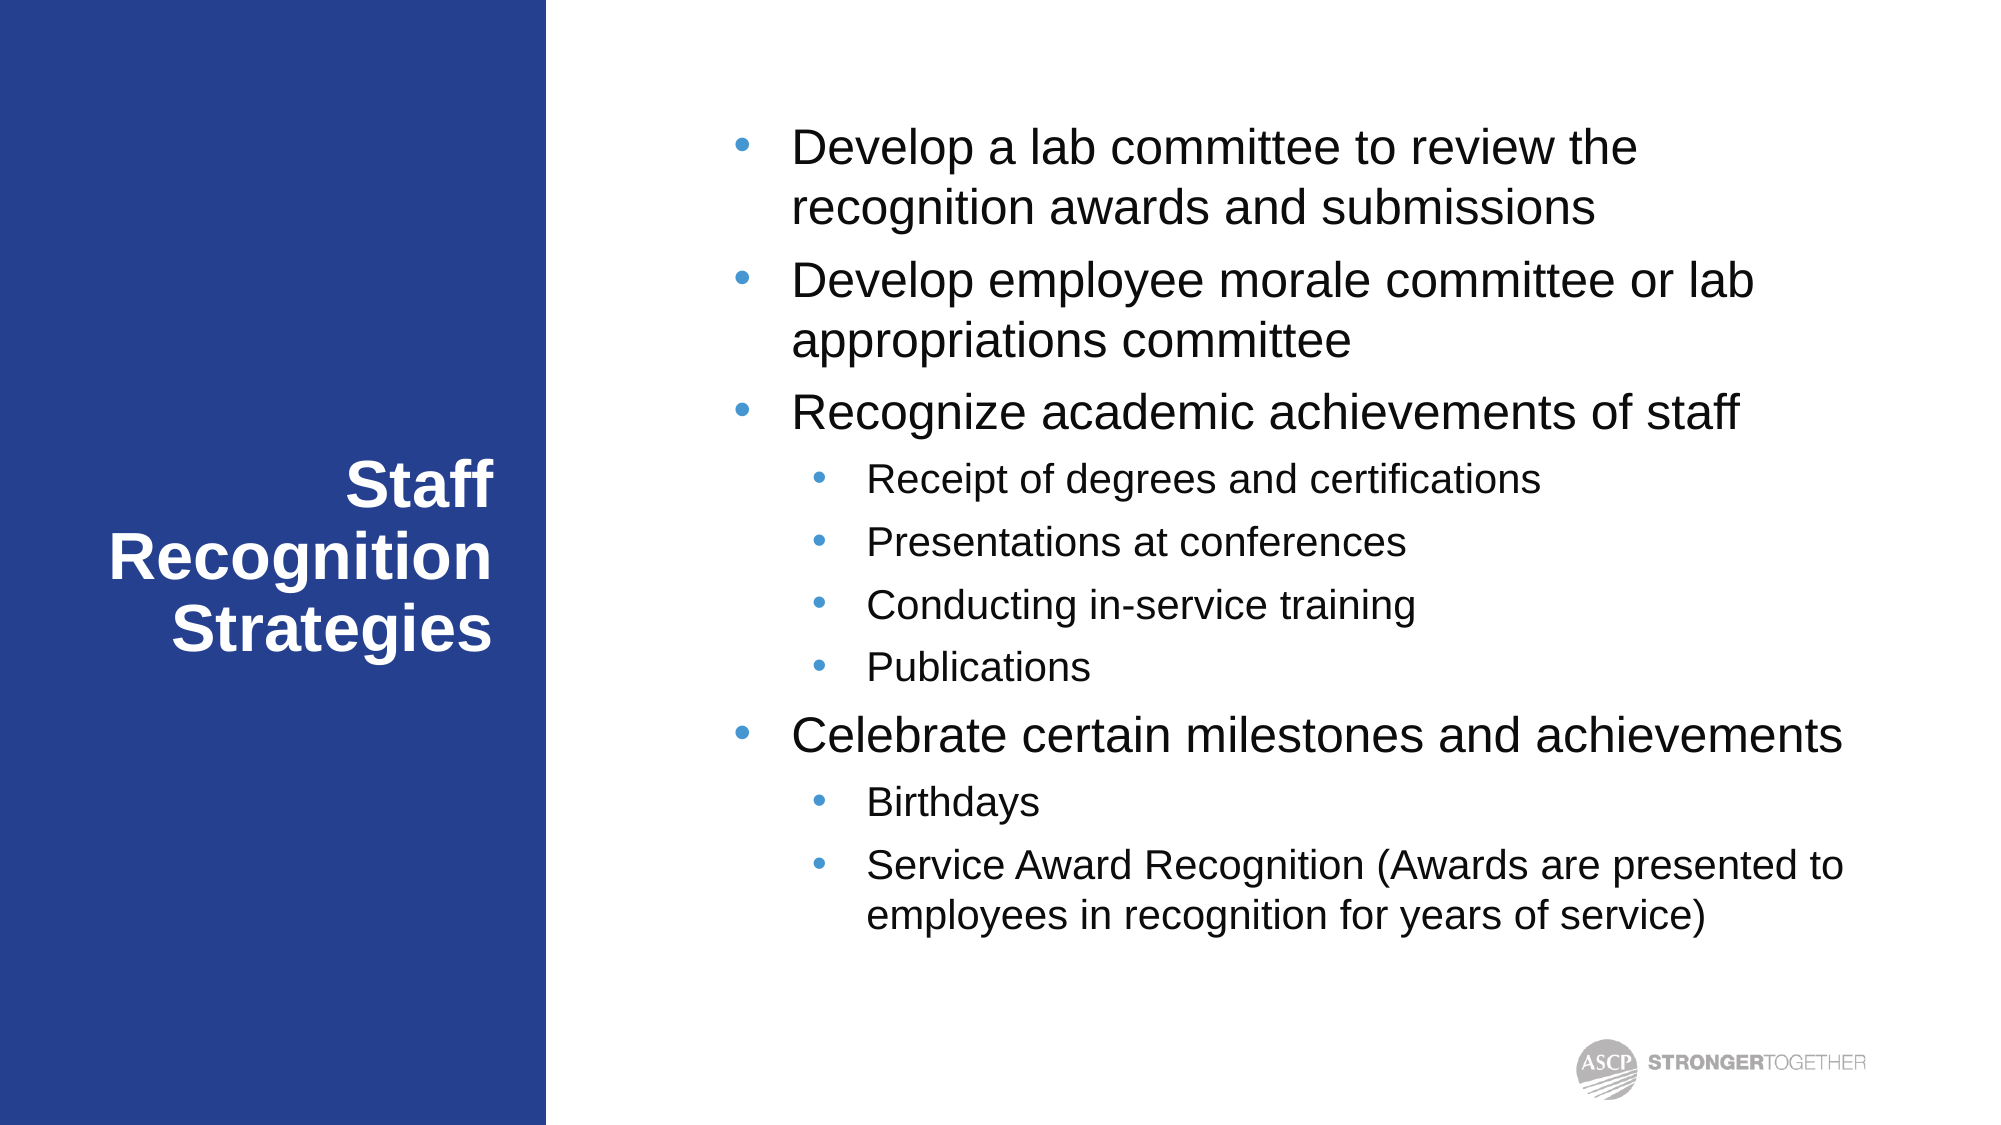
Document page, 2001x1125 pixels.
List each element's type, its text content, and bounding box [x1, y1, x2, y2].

list Develop a lab committee to review the recognition awards and submissions Develop employee morale committee or lab appropriations committee Recognize academic achievements of staff Receipt of degrees and certifications Presentations at conferences Conducting in-service training Publications Celebrate certain milestones and achievements Birthdays Service Award Recognition (Awards are presented to employees in recognition for years of service) [701, 107, 1866, 1009]
picture [1576, 1039, 1866, 1100]
title Staff Recognition Strategies [37, 448, 509, 667]
